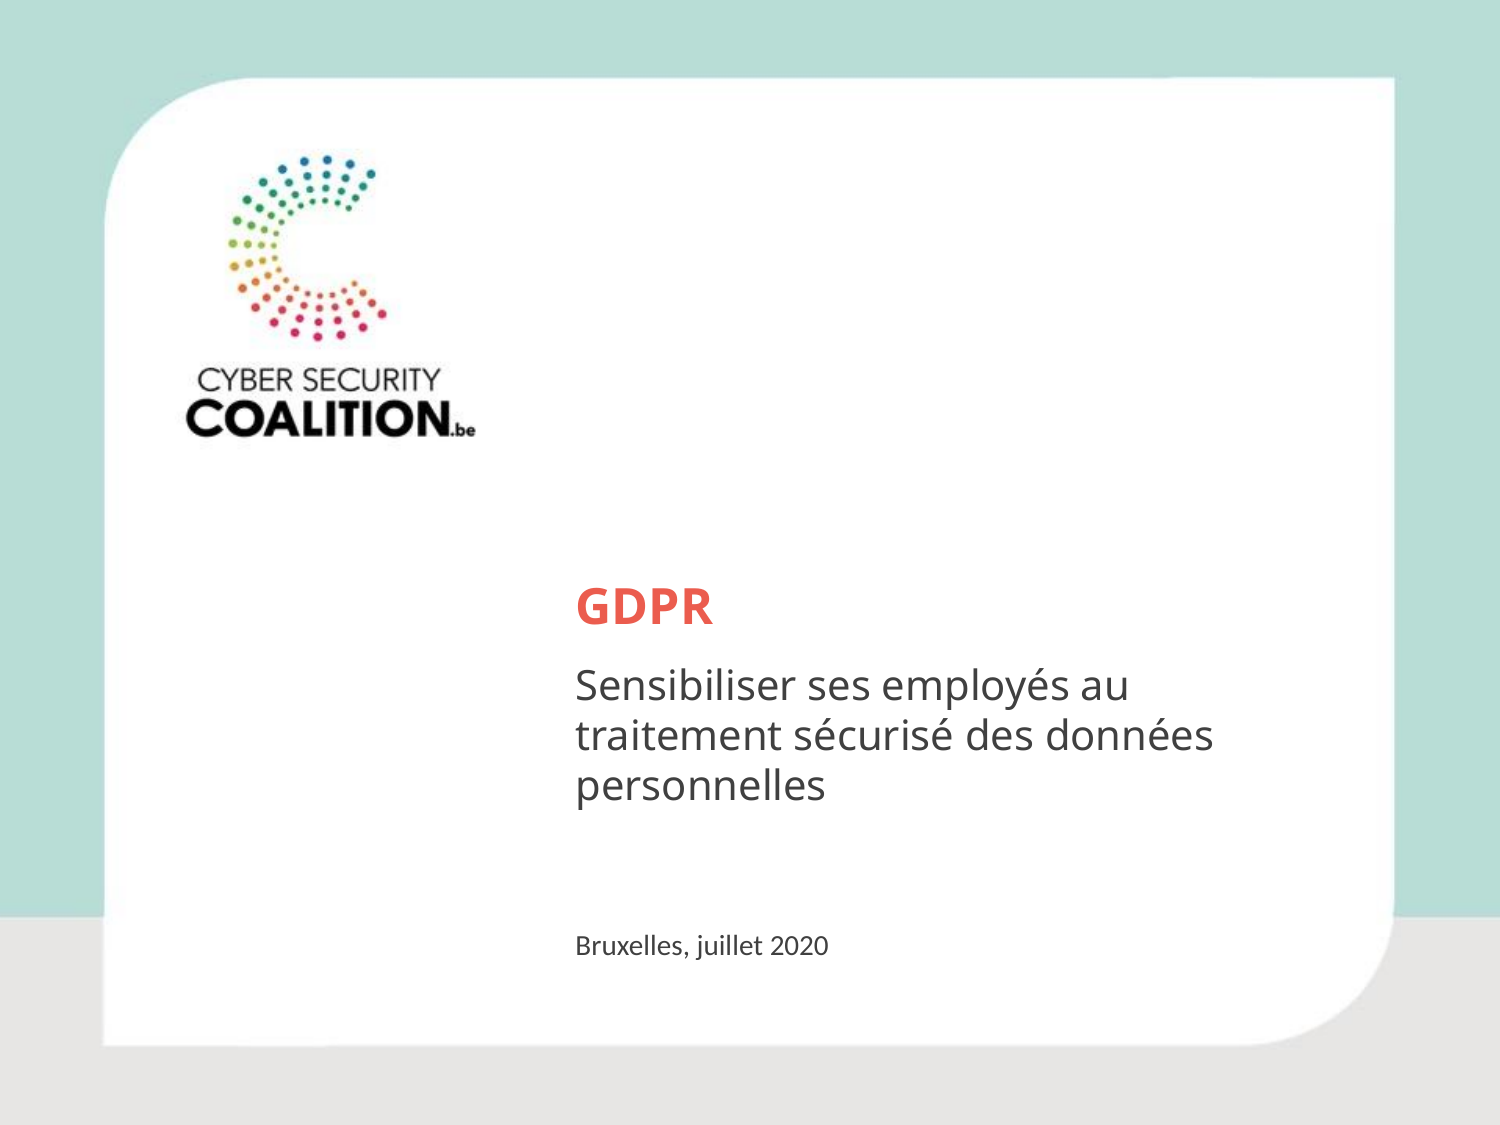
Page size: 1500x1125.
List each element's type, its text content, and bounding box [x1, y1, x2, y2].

list Bruxelles, juillet 2020 [560, 918, 1348, 1066]
list GDPR Sensibiliser ses employés au traitement sécurisé des données personnelles [560, 566, 1295, 890]
picture [0, 0, 1500, 1125]
